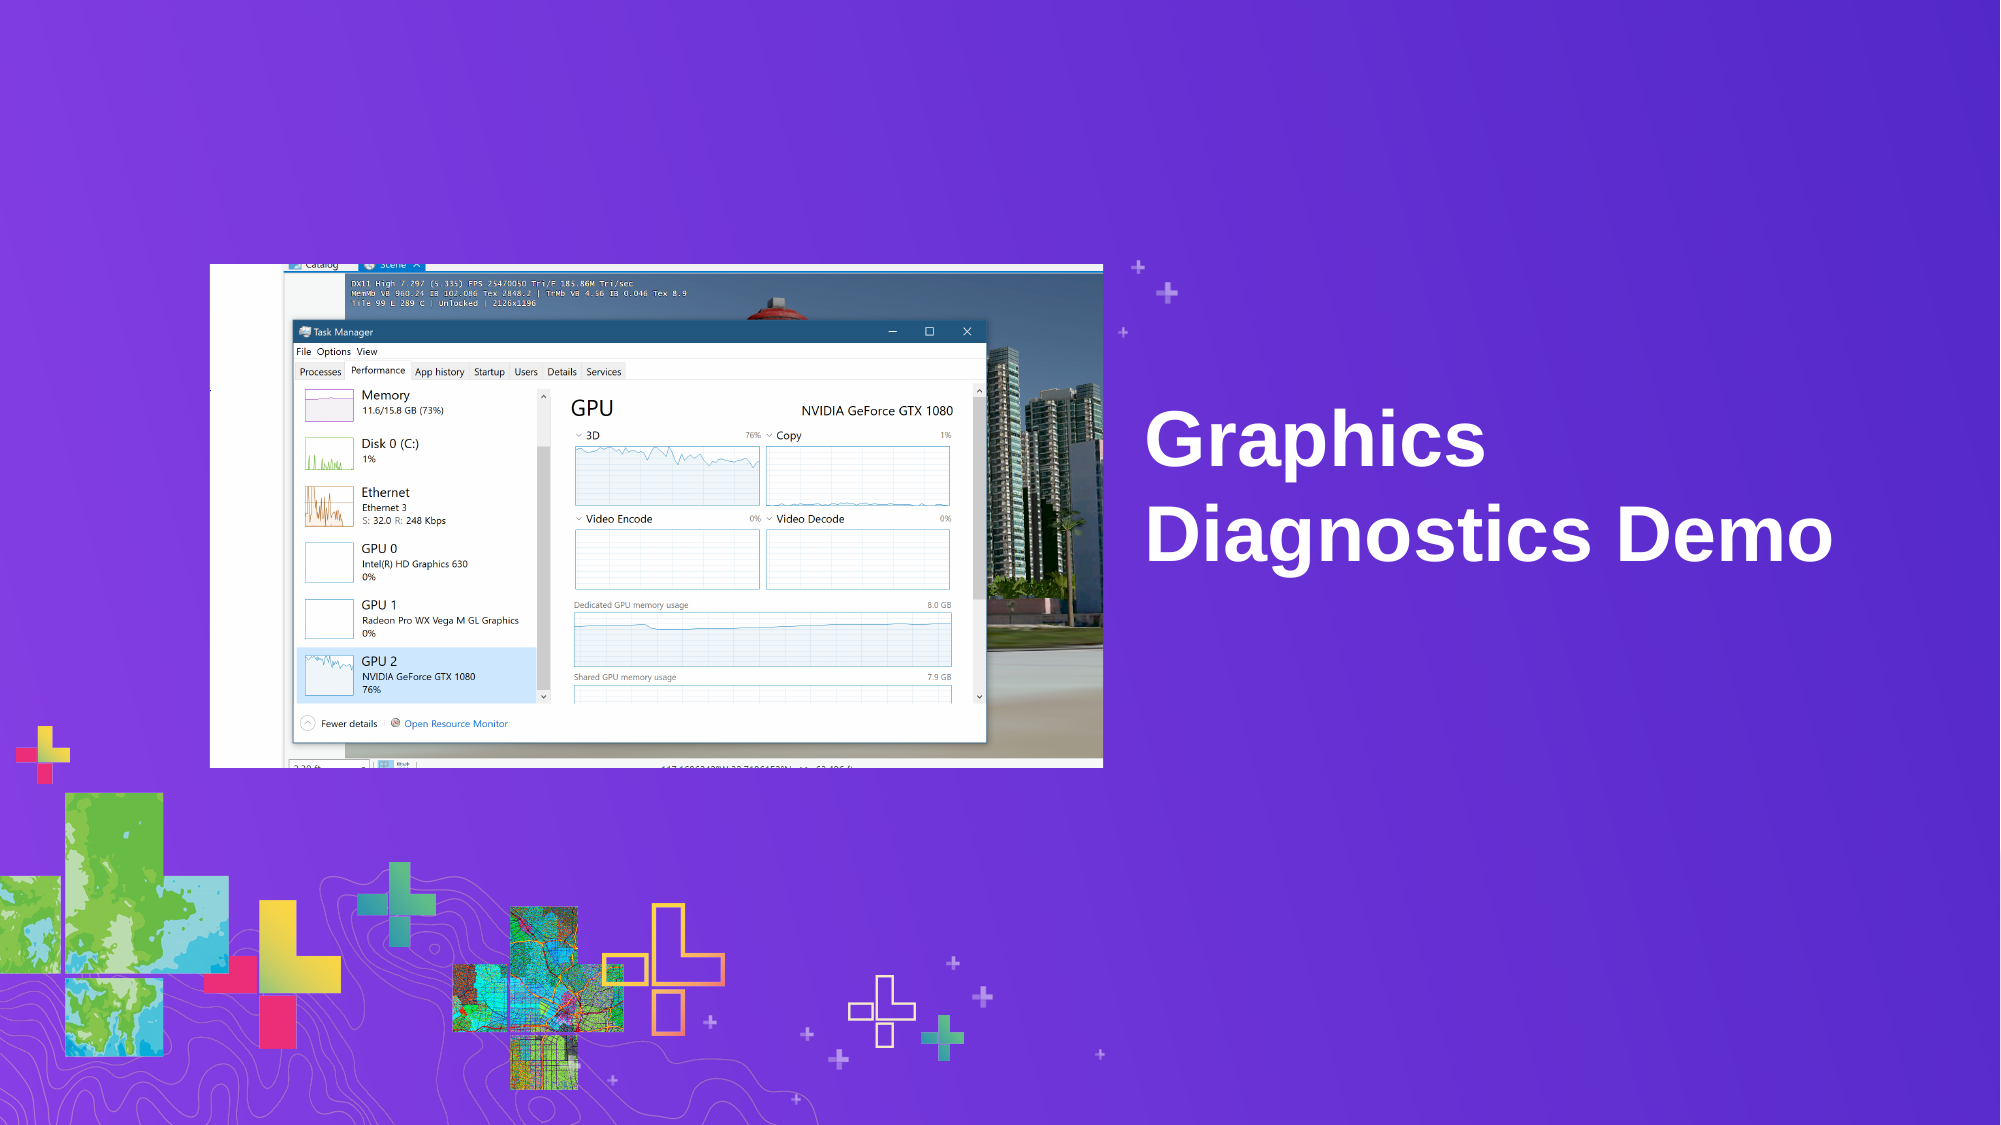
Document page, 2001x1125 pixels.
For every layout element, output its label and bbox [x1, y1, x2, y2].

picture [209, 264, 1104, 768]
text_box [0, 0, 2000, 1125]
